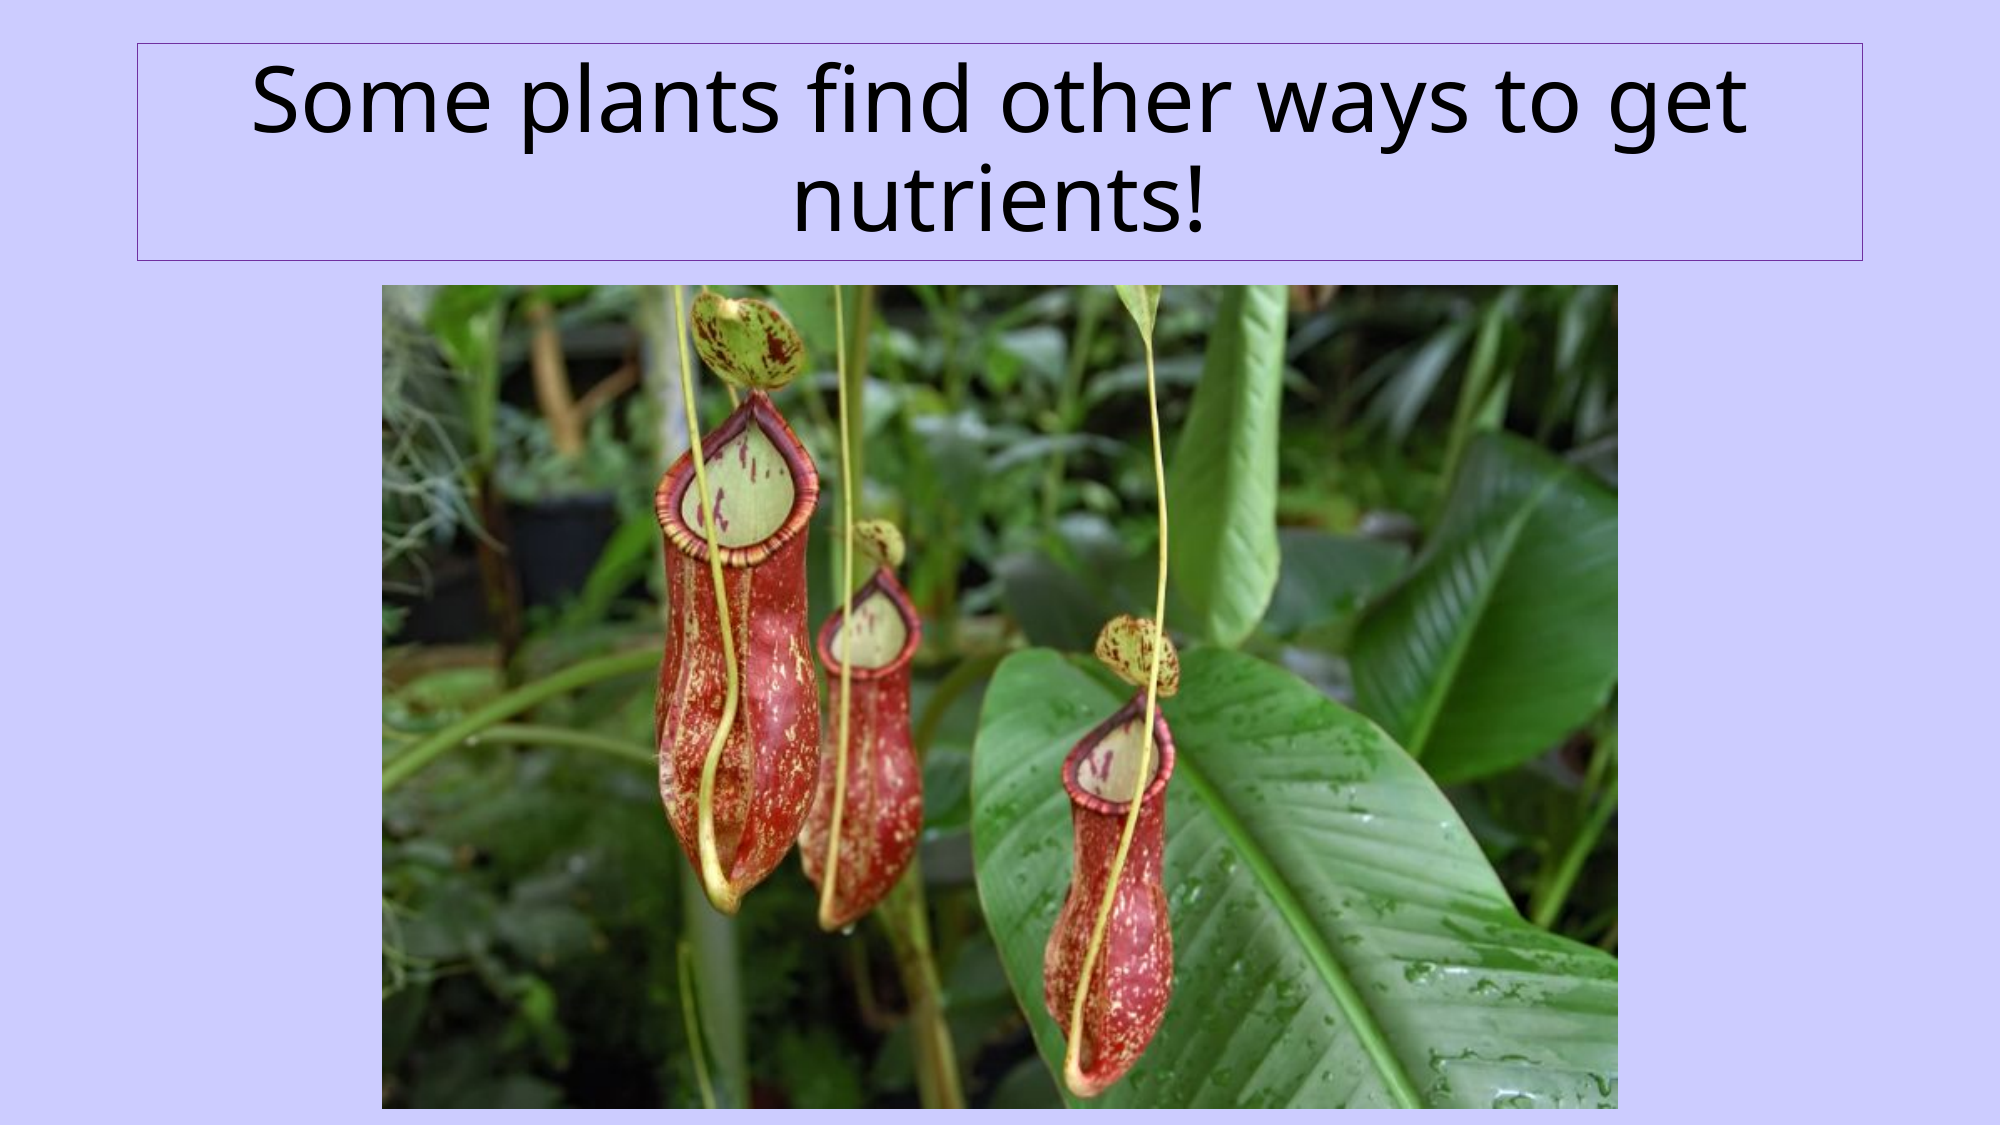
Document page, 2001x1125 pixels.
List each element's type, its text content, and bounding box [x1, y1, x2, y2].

picture [382, 285, 1618, 1109]
title Some plants find other ways to get nutrients! [137, 43, 1863, 261]
